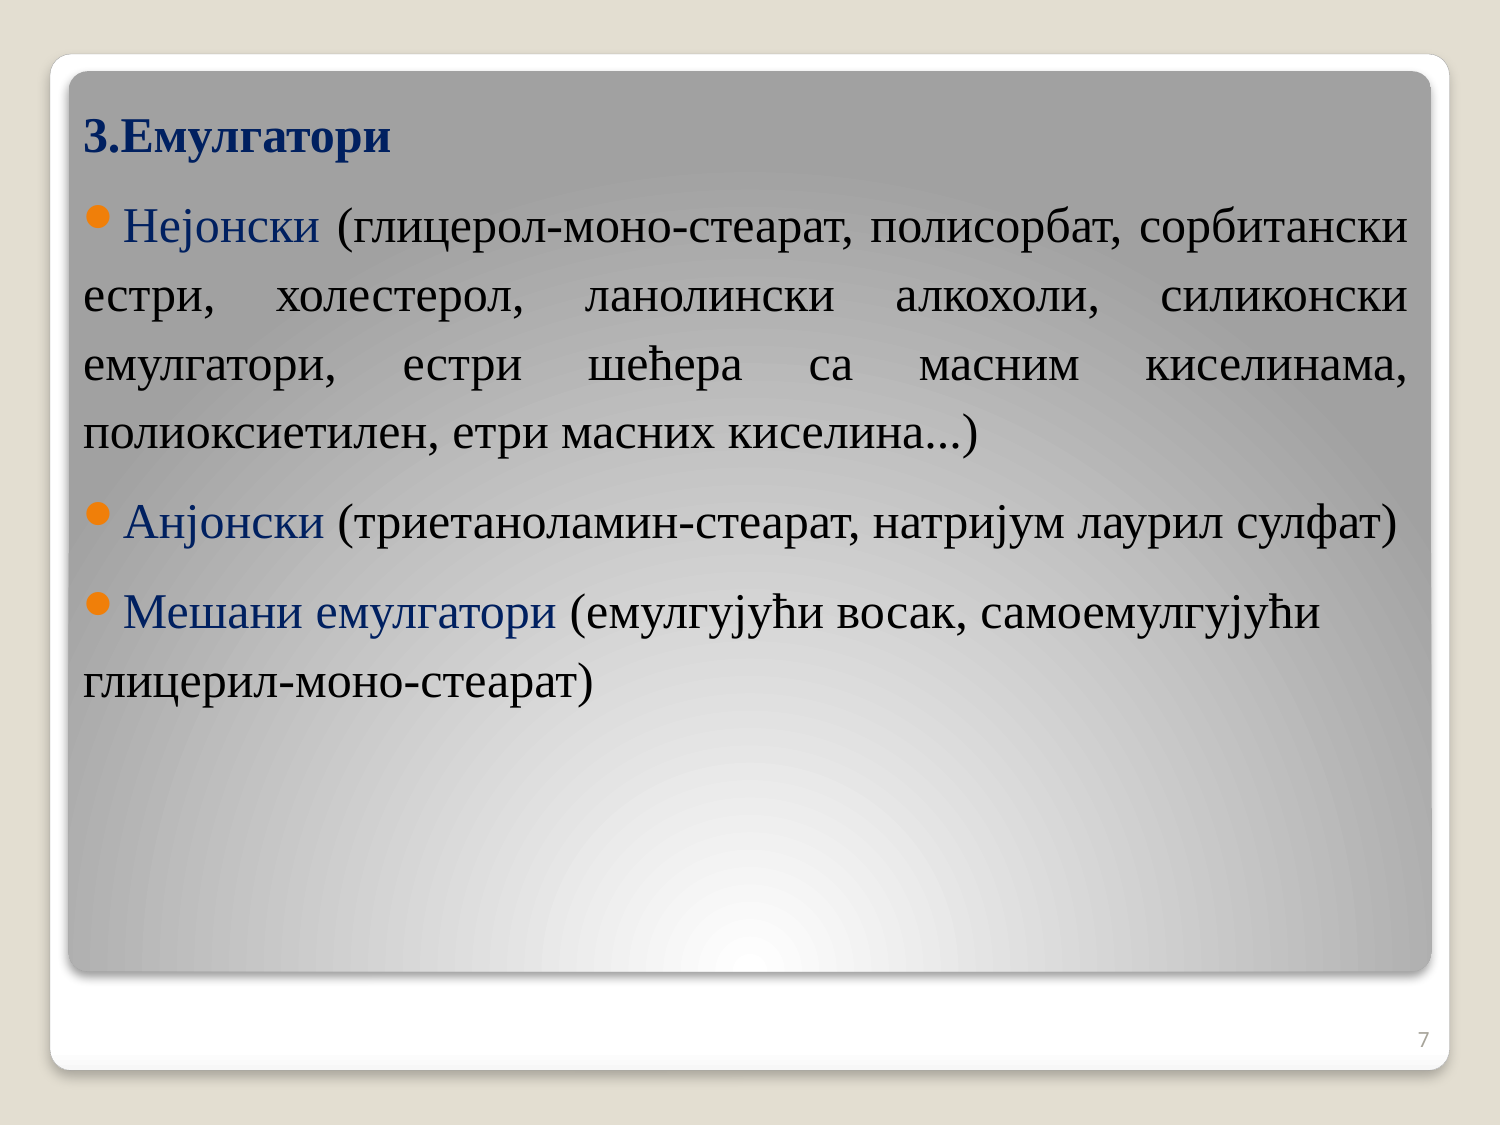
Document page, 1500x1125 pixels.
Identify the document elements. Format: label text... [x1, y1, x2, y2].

list 3.Емулгатори Нејонски (глицерол-моно-стеарат, полисорбат, сорбитански естри, холестерол, ланолински алкохоли, силиконски емулгатори, естри шећера са масним киселинама, полиоксиетилен, етри масних киселина...) Анјонски (триетаноламин-стеарат, натријум лаурил сулфат) Мешани емулгатори (емулгујући восак, самоемулгујући глицерил-моно-стеарат) [53, 78, 1424, 1125]
slide_number 7 [1369, 1002, 1445, 1063]
